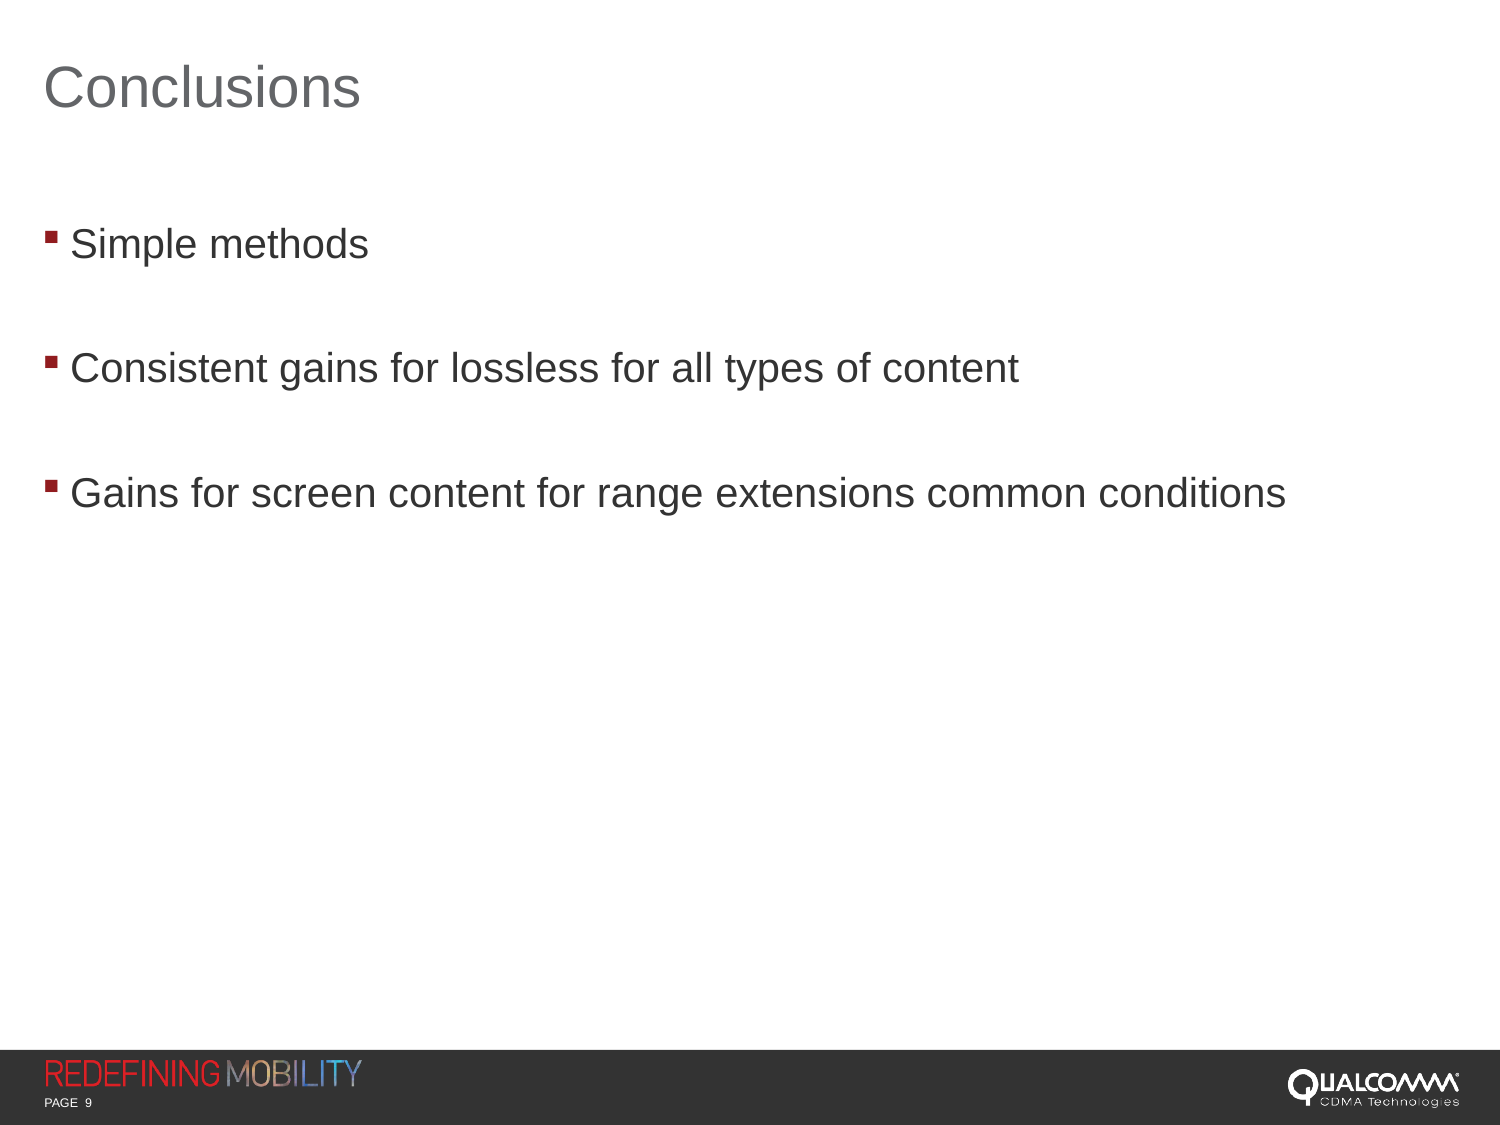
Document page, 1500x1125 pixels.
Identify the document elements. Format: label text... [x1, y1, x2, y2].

list Simple methods Consistent gains for lossless for all types of content Gains for screen content for range extensions common conditions [26, 148, 1457, 1021]
picture [1278, 1058, 1478, 1114]
title Conclusions [28, 44, 1462, 138]
picture [30, 1048, 372, 1099]
